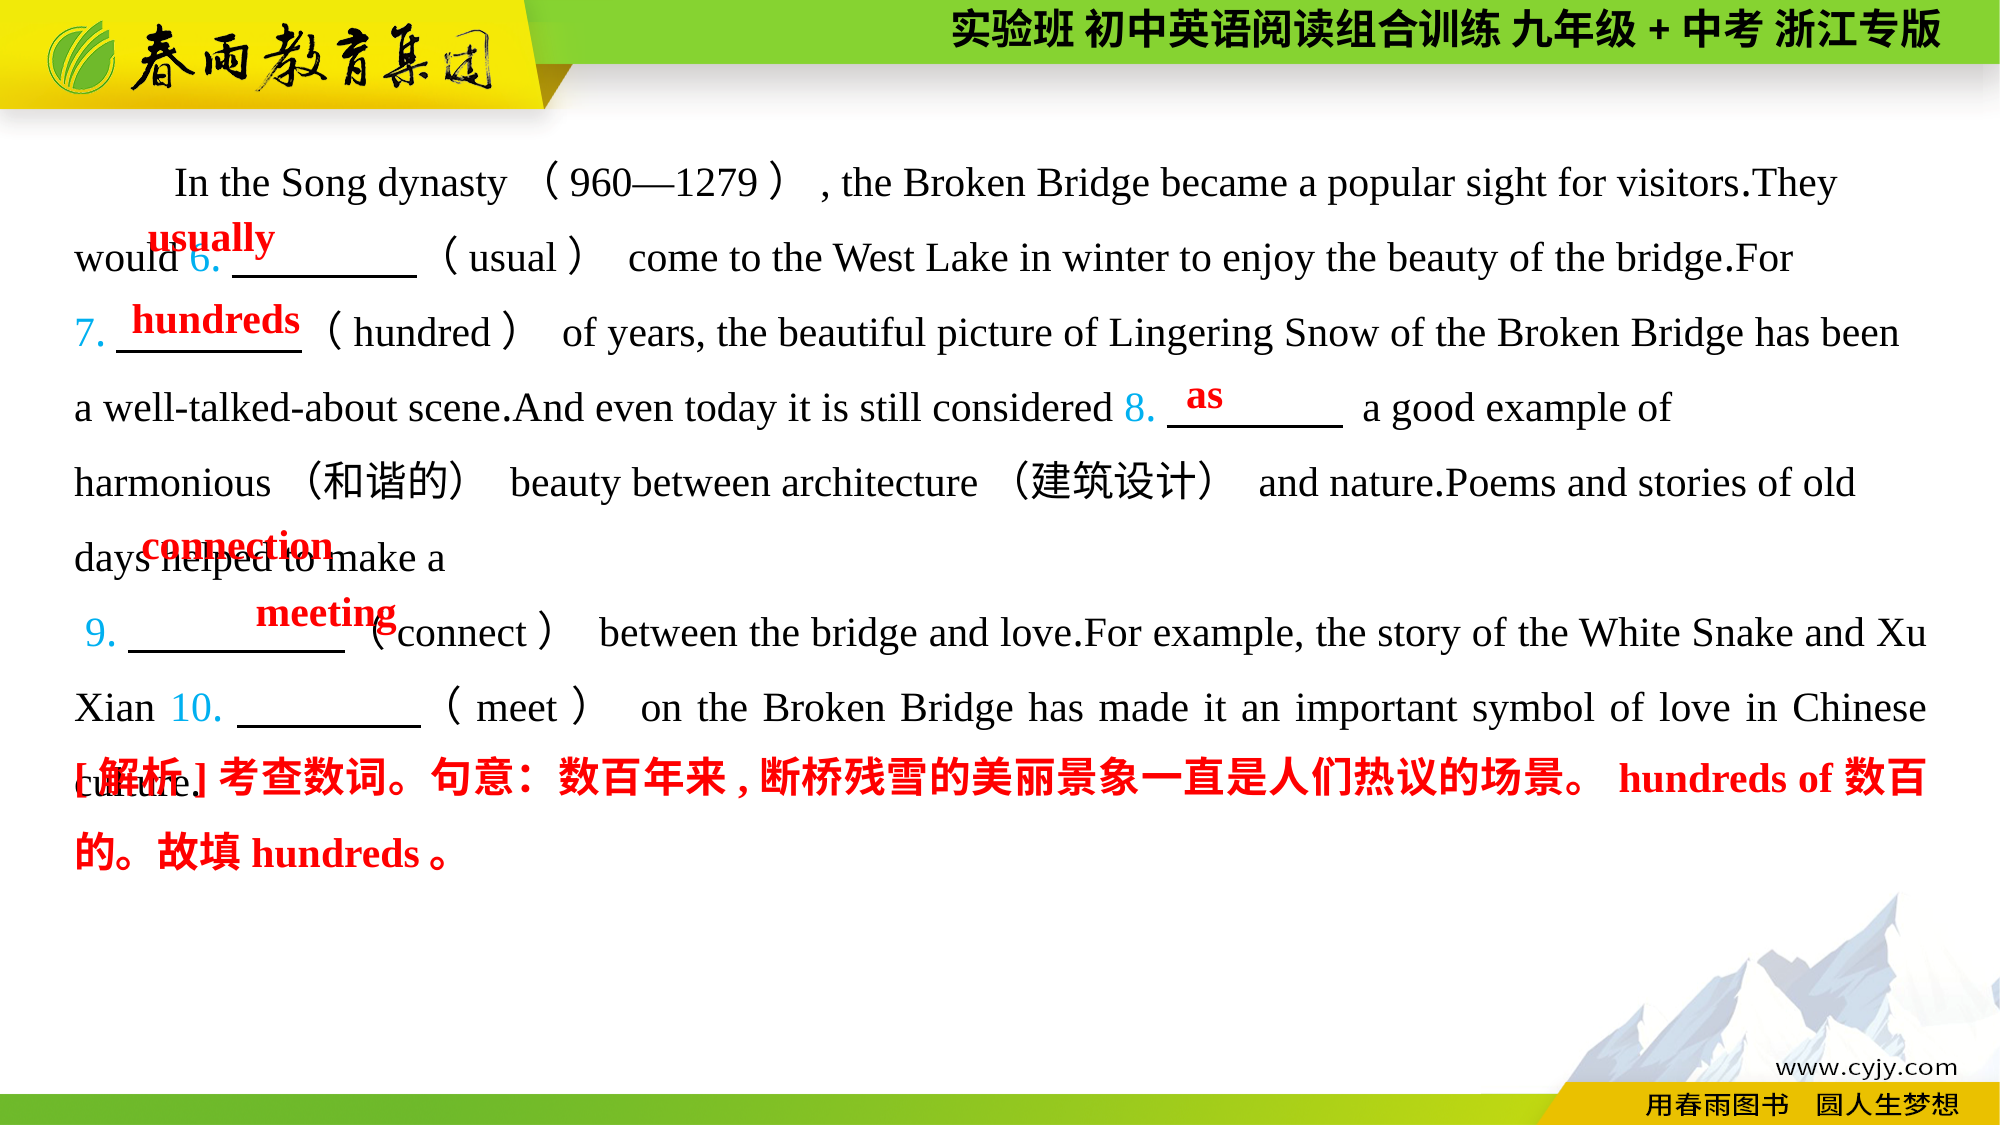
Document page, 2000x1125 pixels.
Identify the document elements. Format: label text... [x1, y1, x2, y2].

text_box connection [126, 510, 349, 575]
picture [0, 0, 2000, 1125]
text_box hundreds [116, 284, 316, 350]
text_box as [1171, 359, 1239, 425]
text_box usually [133, 201, 291, 267]
text_box [解析]考查数词。句意：数百年来,断桥残雪的美丽景象一直是人们热议的场景。hundreds of数百的。故填hundreds。 [59, 718, 1944, 883]
text_box meeting [240, 577, 413, 642]
list In the Song dynasty（960—1279）, the Broken Bridge became a popular sight for visitors.They would 6. （usual） come to the West Lake in winter to enjoy the beauty of the bridge.For 7. （hundred） of years, the beautiful picture of Lingering Snow of the Broken Bridge has been a well-talked-about scene.And even today it is still considered 8. a good example of harmonious（和谐的） beauty between architecture（建筑设计） and nature.Poems and stories of old days helped to make a 9. （connect） between the bridge and love.For example, the story of the White Snake and Xu Xian 10. （meet） on the Broken Bridge has made it an important symbol of love in Chinese culture. [59, 122, 1944, 718]
